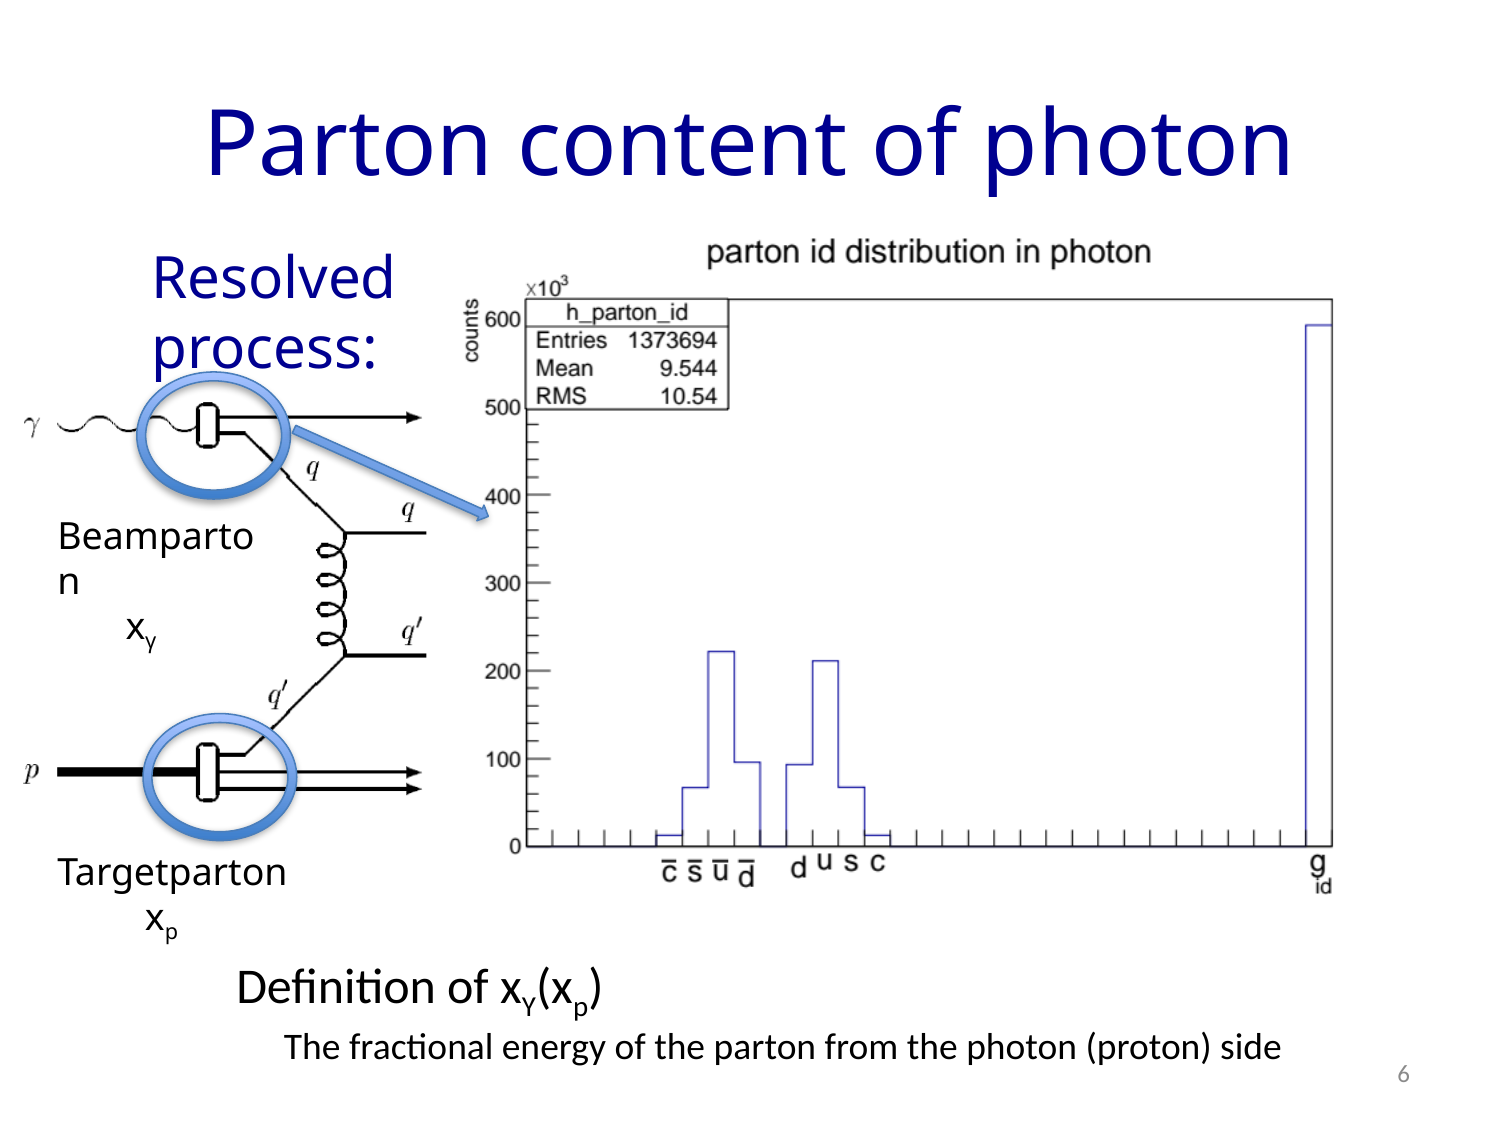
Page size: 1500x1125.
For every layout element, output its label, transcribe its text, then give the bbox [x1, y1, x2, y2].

text_box [174, 829, 266, 840]
text_box [152, 388, 182, 396]
text_box [245, 388, 275, 396]
text_box Resolved process: [136, 232, 424, 388]
title Parton content of photon [75, 45, 1425, 233]
text_box Definition of xΥ(xp) The fractional energy of the parton from the photon (proton) side [221, 946, 1341, 1125]
slide_number 6 [1341, 1042, 1425, 1103]
picture [0, 232, 1431, 913]
text_box Targetparton xp [42, 840, 340, 952]
